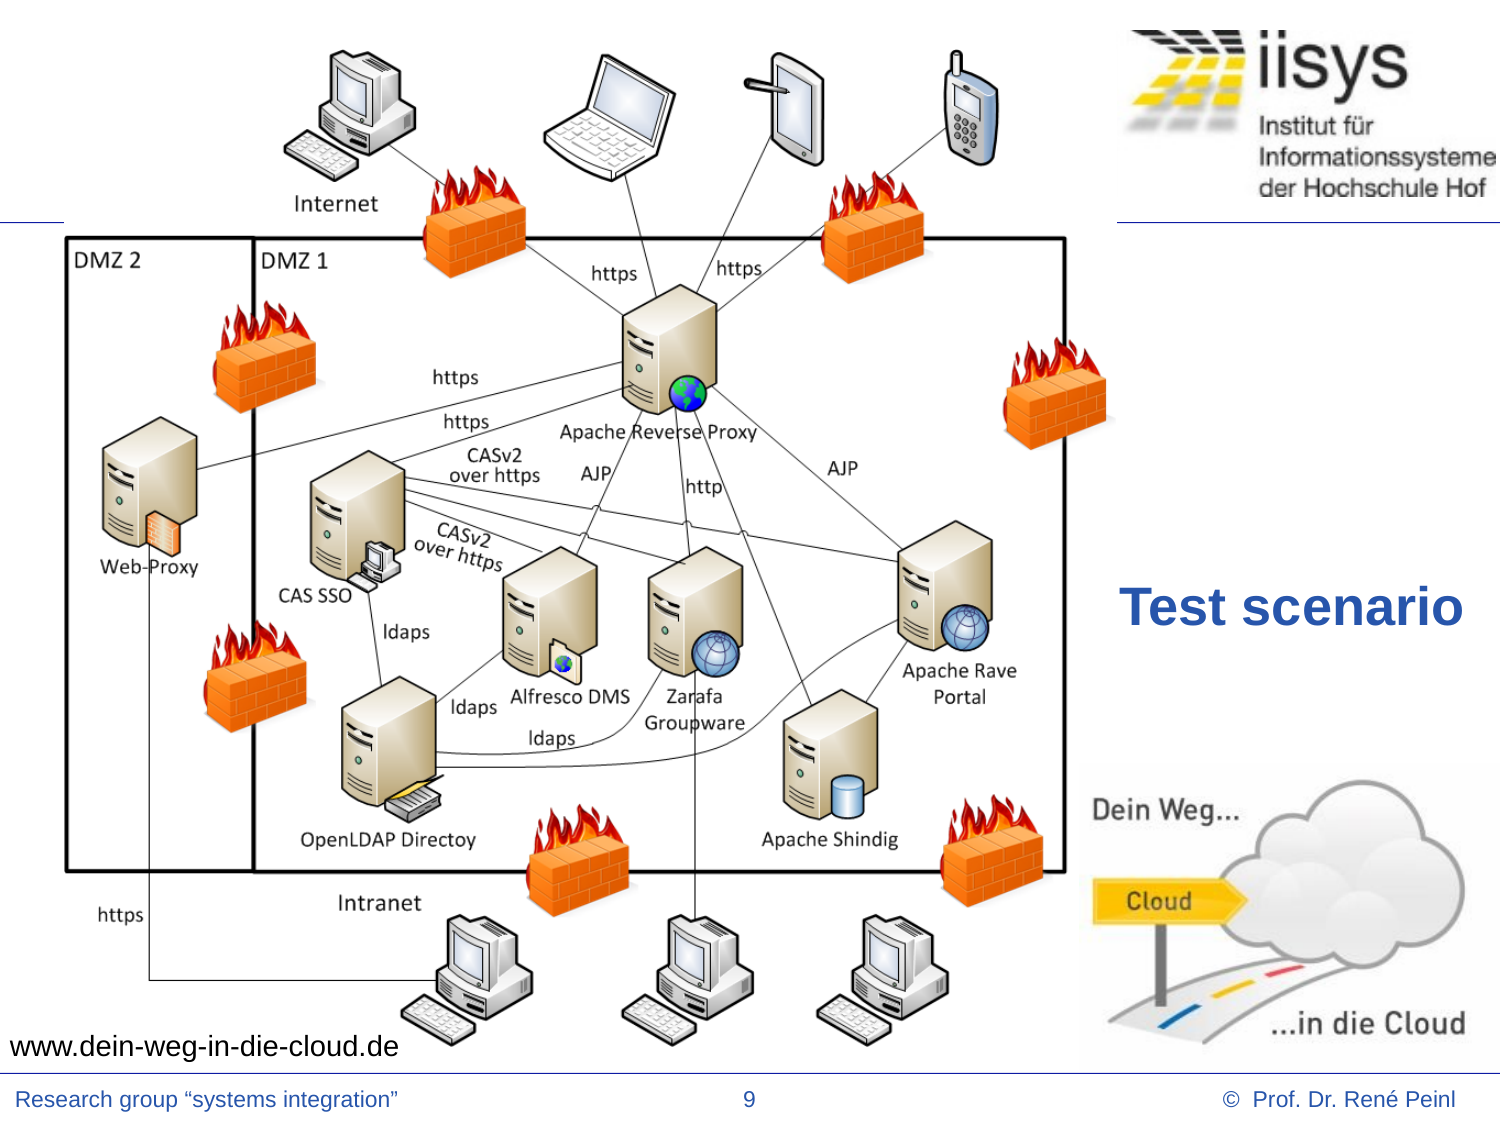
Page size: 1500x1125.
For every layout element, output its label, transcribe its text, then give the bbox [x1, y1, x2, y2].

text_box www.dein-weg-in-die-cloud.de [0, 1019, 415, 1070]
picture [64, 0, 1500, 1071]
title Test scenario [1121, 526, 1500, 681]
